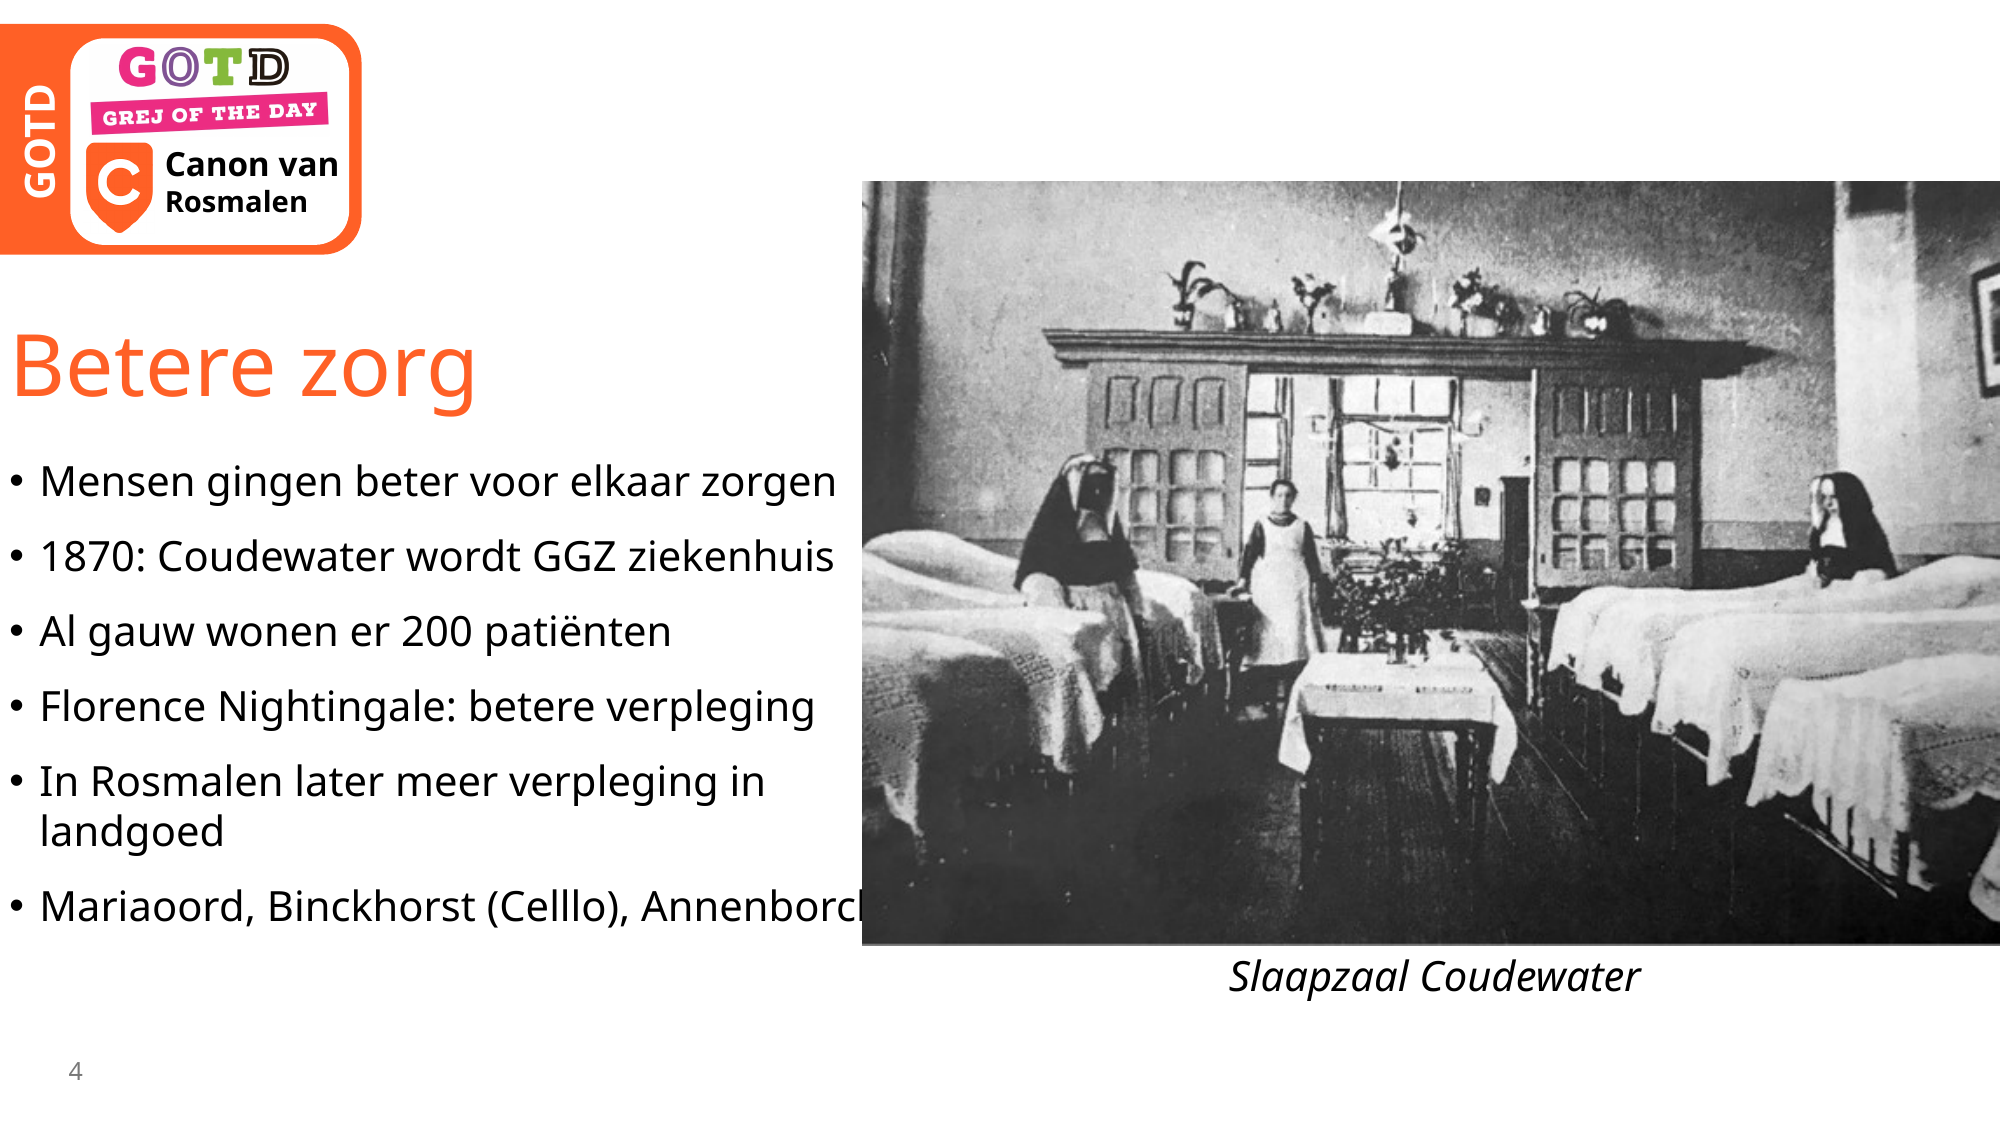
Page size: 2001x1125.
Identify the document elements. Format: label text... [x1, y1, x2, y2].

title Betere zorg [0, 313, 758, 423]
text_box Mensen gingen beter voor elkaar zorgen 1870: Coudewater wordt GGZ ziekenhuis Al gauw wonen er 200 patiënten Florence Nightingale: betere verpleging In Rosmalen later meer verpleging in landgoed Mariaoord, Binckhorst (Celllo), Annenborch [0, 447, 862, 938]
slide_number 4 [53, 1042, 504, 1103]
text_box Slaapzaal Coudewater [1189, 946, 1680, 1007]
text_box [0, 23, 363, 256]
picture [862, 180, 2000, 946]
